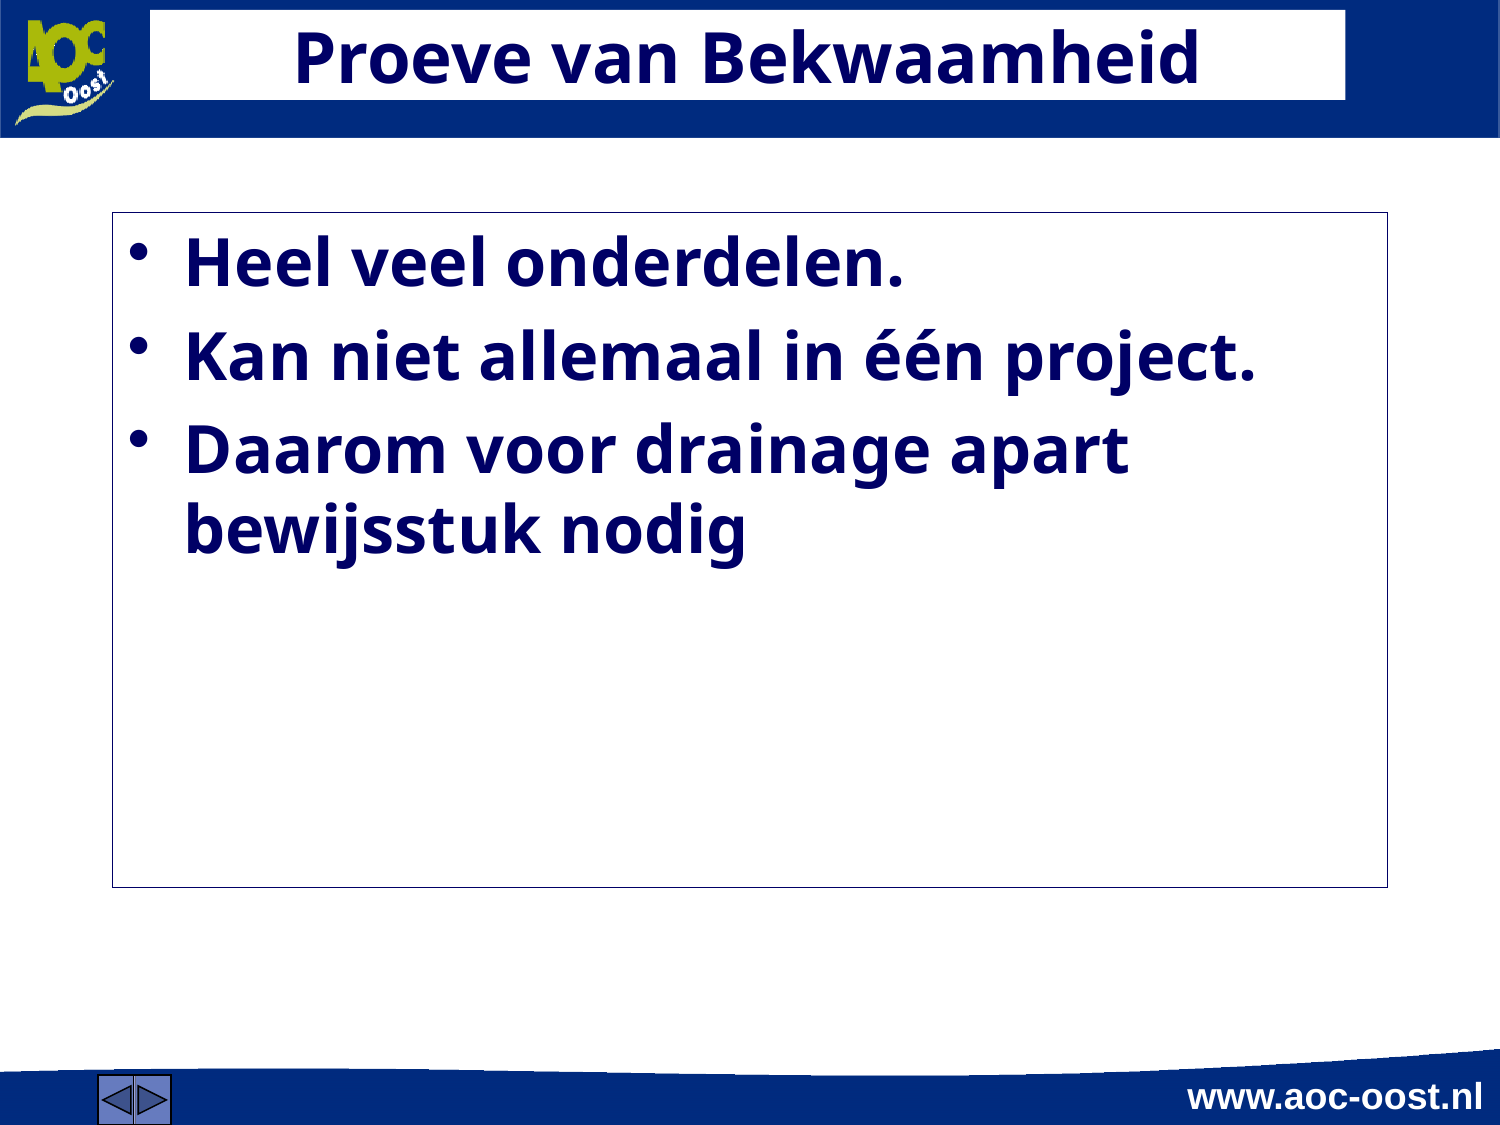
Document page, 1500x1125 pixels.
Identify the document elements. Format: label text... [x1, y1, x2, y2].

list Heel veel onderdelen. Kan niet allemaal in één project. Daarom voor drainage apart bewijsstuk nodig [112, 212, 1388, 888]
title Proeve van Bekwaamheid [150, 9, 1346, 100]
picture [0, 0, 1500, 138]
picture [0, 1049, 1500, 1125]
